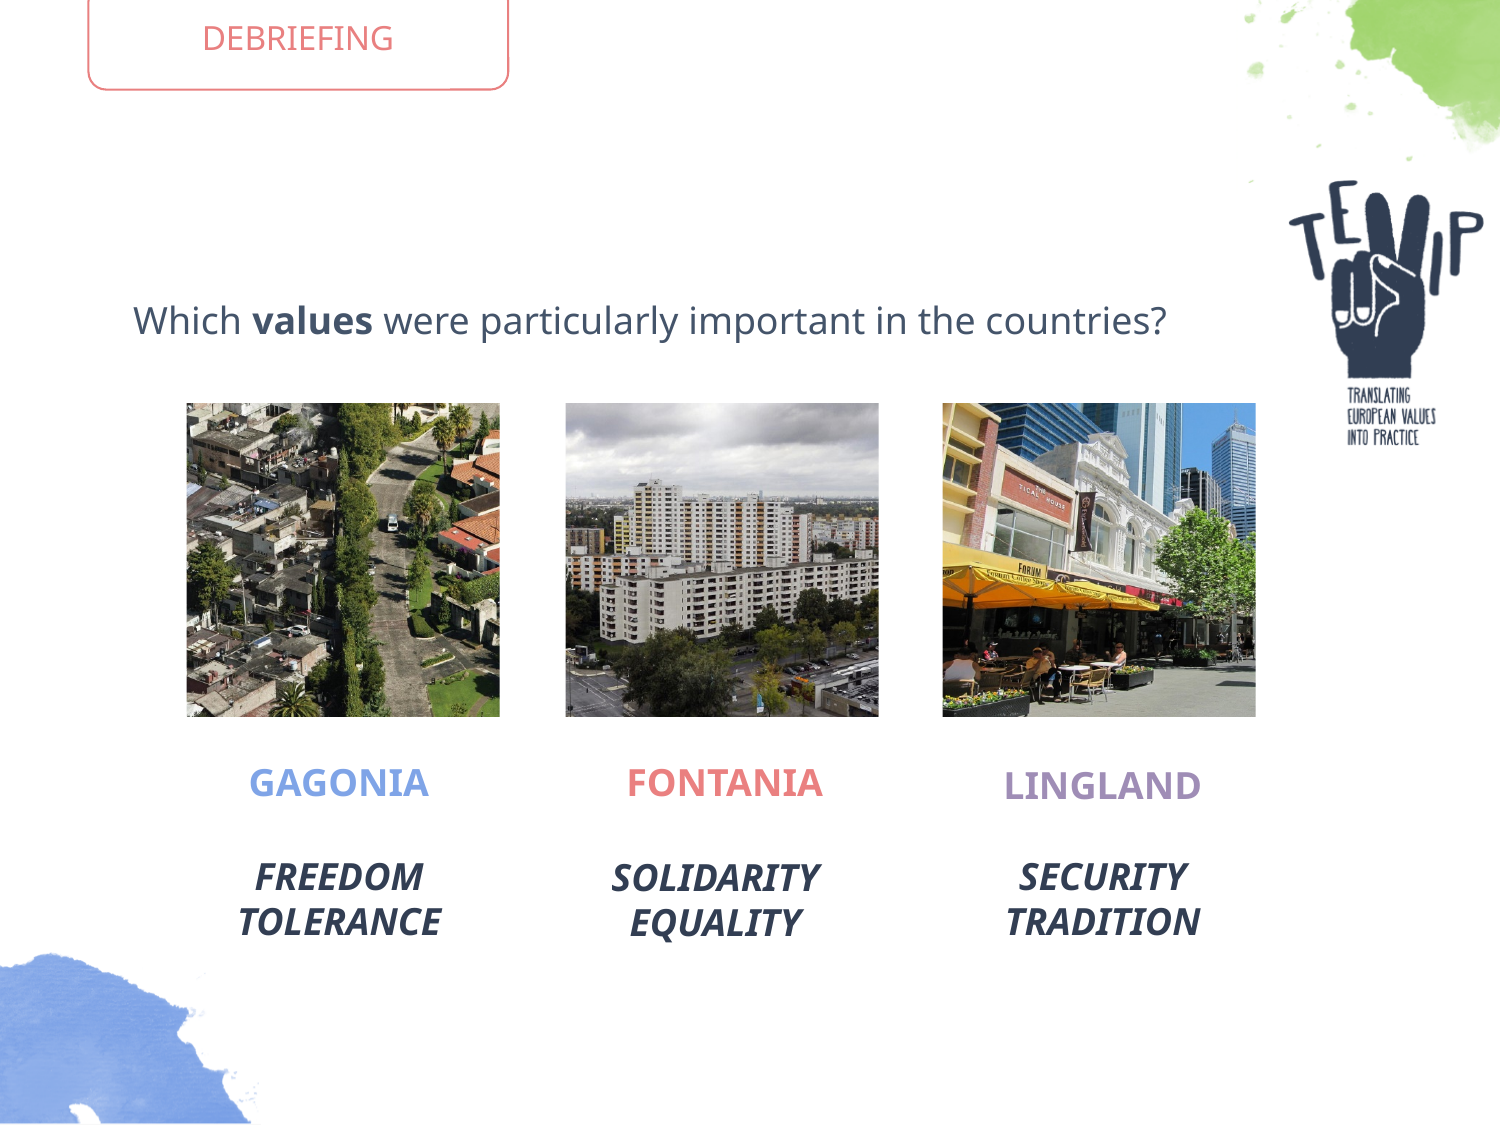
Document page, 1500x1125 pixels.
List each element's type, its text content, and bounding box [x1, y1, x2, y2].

text_box SECURITY TRADITION [963, 845, 1242, 951]
picture [1213, 0, 1500, 463]
text_box FONTANIA [596, 751, 854, 812]
text_box Which values were particularly important in the countries? [118, 289, 1273, 350]
picture [186, 403, 500, 717]
text_box GAGONIA [182, 751, 496, 812]
text_box DEBRIEFING [88, 0, 509, 90]
picture [942, 403, 1256, 717]
text_box FREEDOM TOLERANCE [197, 845, 481, 951]
picture [0, 946, 261, 1125]
text_box LINGLAND [975, 754, 1231, 815]
text_box SOLIDARITY EQUALITY [565, 846, 866, 952]
picture [565, 403, 879, 717]
